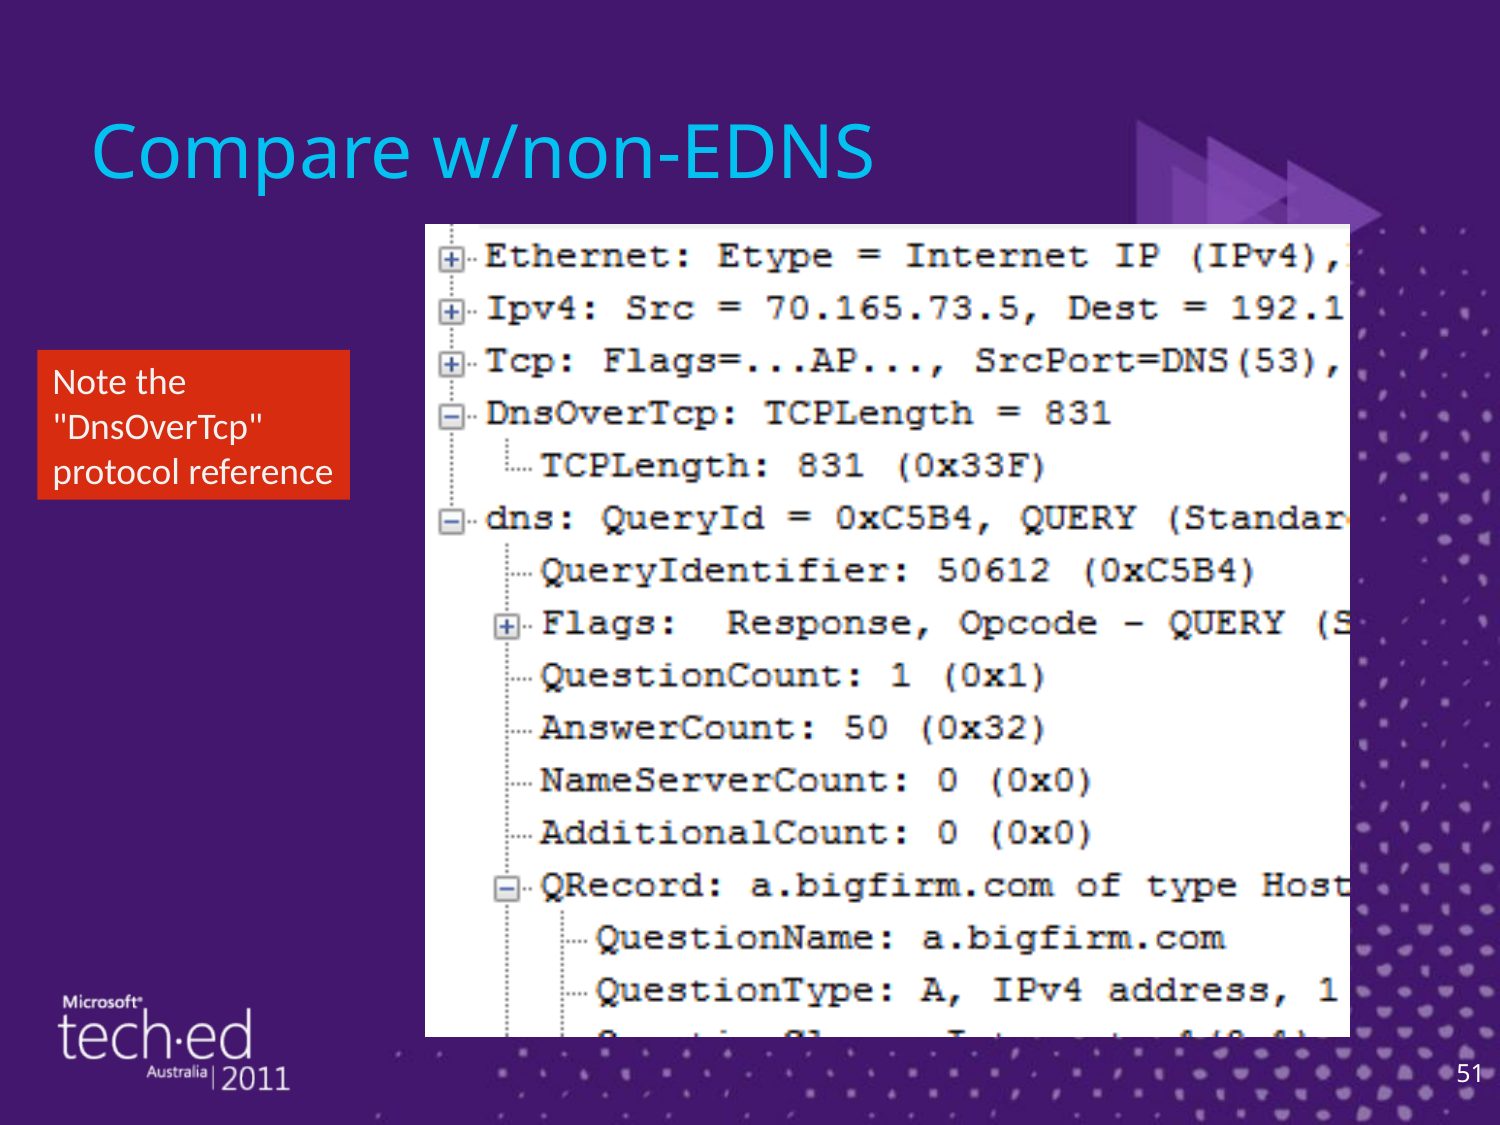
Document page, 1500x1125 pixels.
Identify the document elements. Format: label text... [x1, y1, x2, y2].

title Compare w/non-EDNS [75, 54, 1425, 243]
text_box Note the "DnsOverTcp" protocol reference [37, 349, 350, 500]
picture [0, 0, 1500, 1125]
slide_number 51 [1187, 1037, 1500, 1113]
